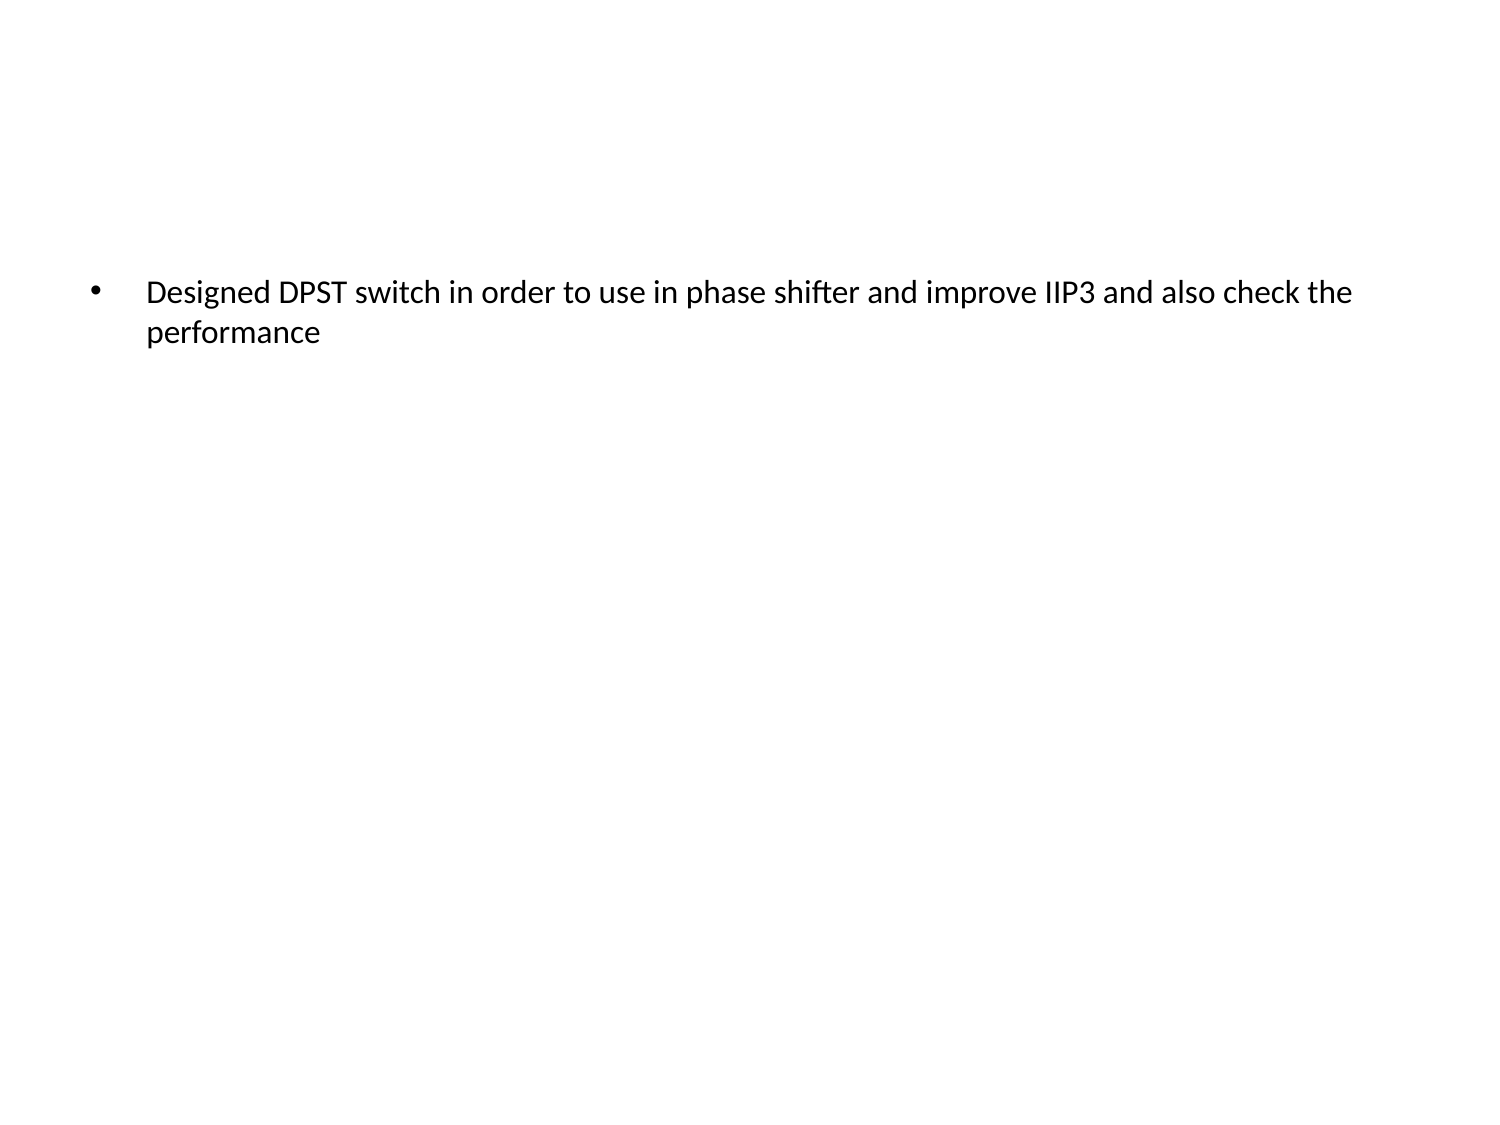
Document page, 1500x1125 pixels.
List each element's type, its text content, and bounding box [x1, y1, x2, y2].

list Designed DPST switch in order to use in phase shifter and improve IIP3 and also check the performance [75, 262, 1425, 1005]
